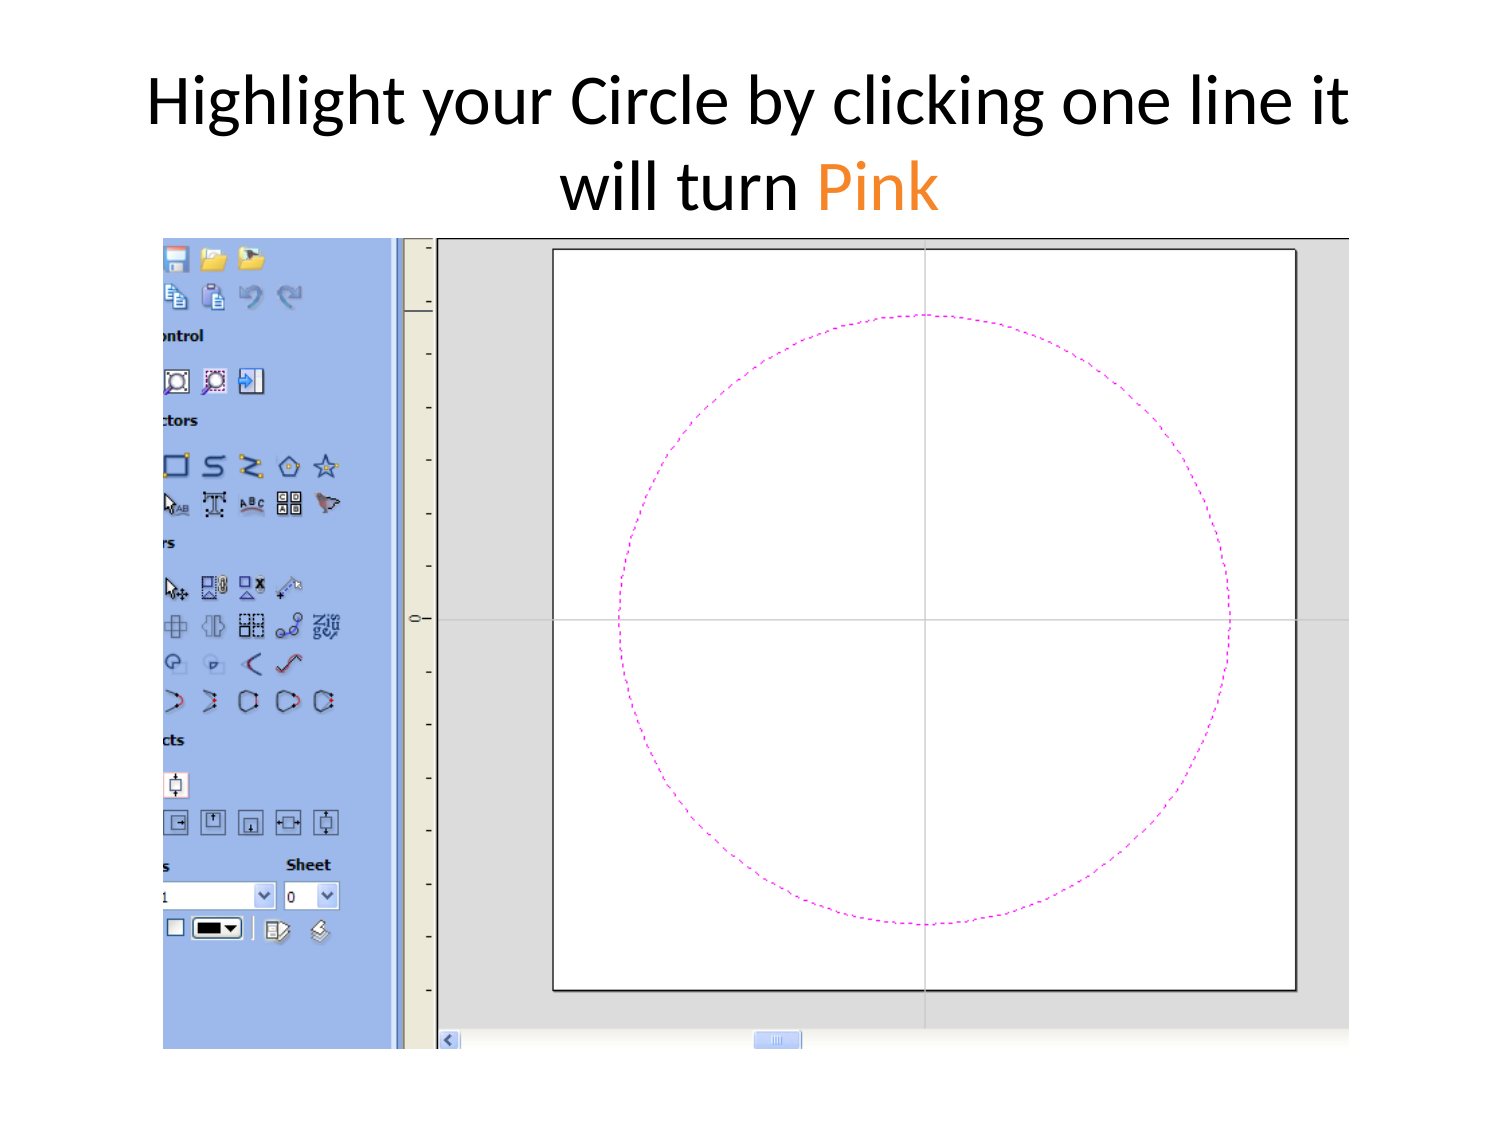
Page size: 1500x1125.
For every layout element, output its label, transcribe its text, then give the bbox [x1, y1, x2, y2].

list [163, 238, 1349, 1050]
title Highlight your Circle by clicking one line it will turn Pink [75, 45, 1425, 233]
